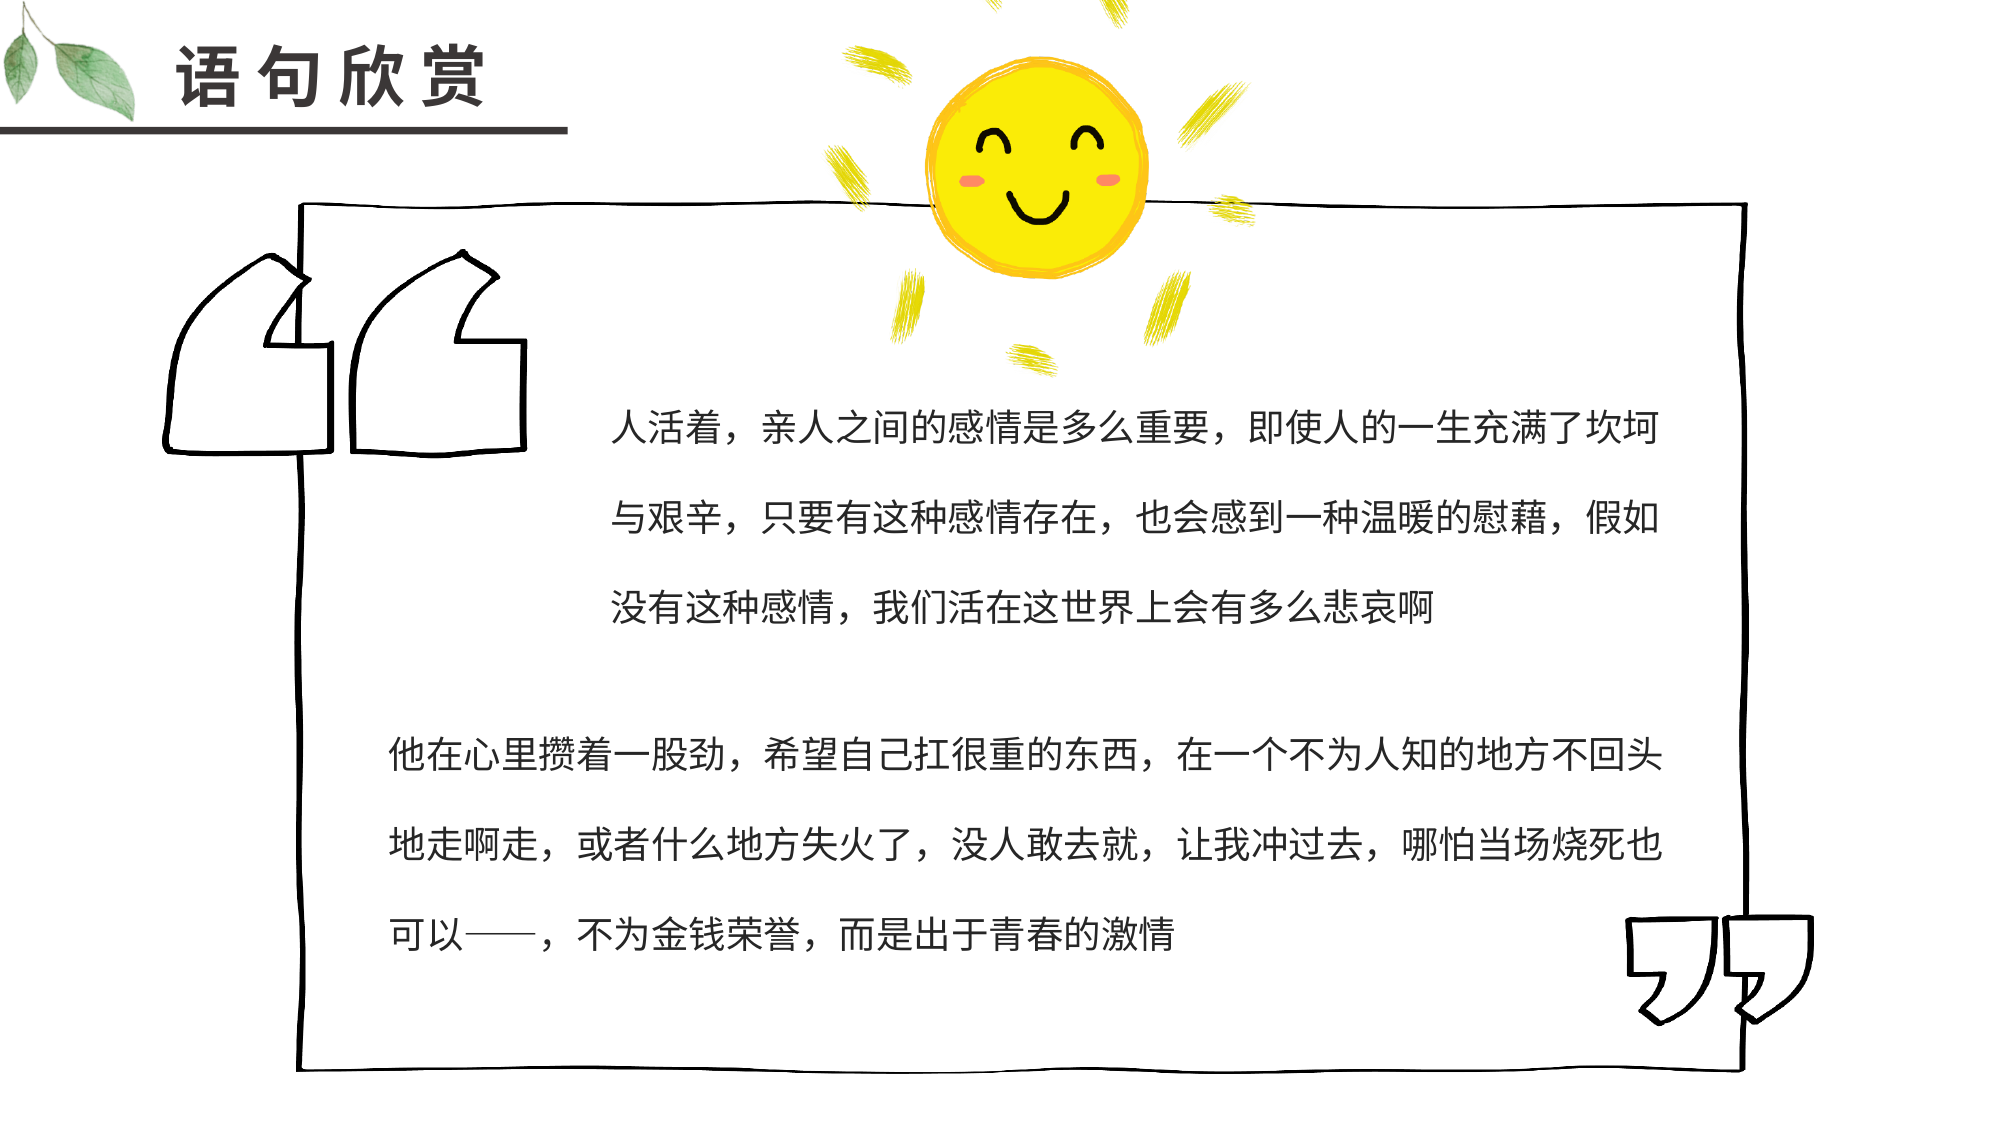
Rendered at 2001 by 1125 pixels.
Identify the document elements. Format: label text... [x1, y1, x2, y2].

picture [0, 0, 140, 123]
text_box 语 句 欣 赏 [159, 27, 503, 123]
text_box [0, 126, 569, 135]
picture [162, 0, 1814, 1074]
